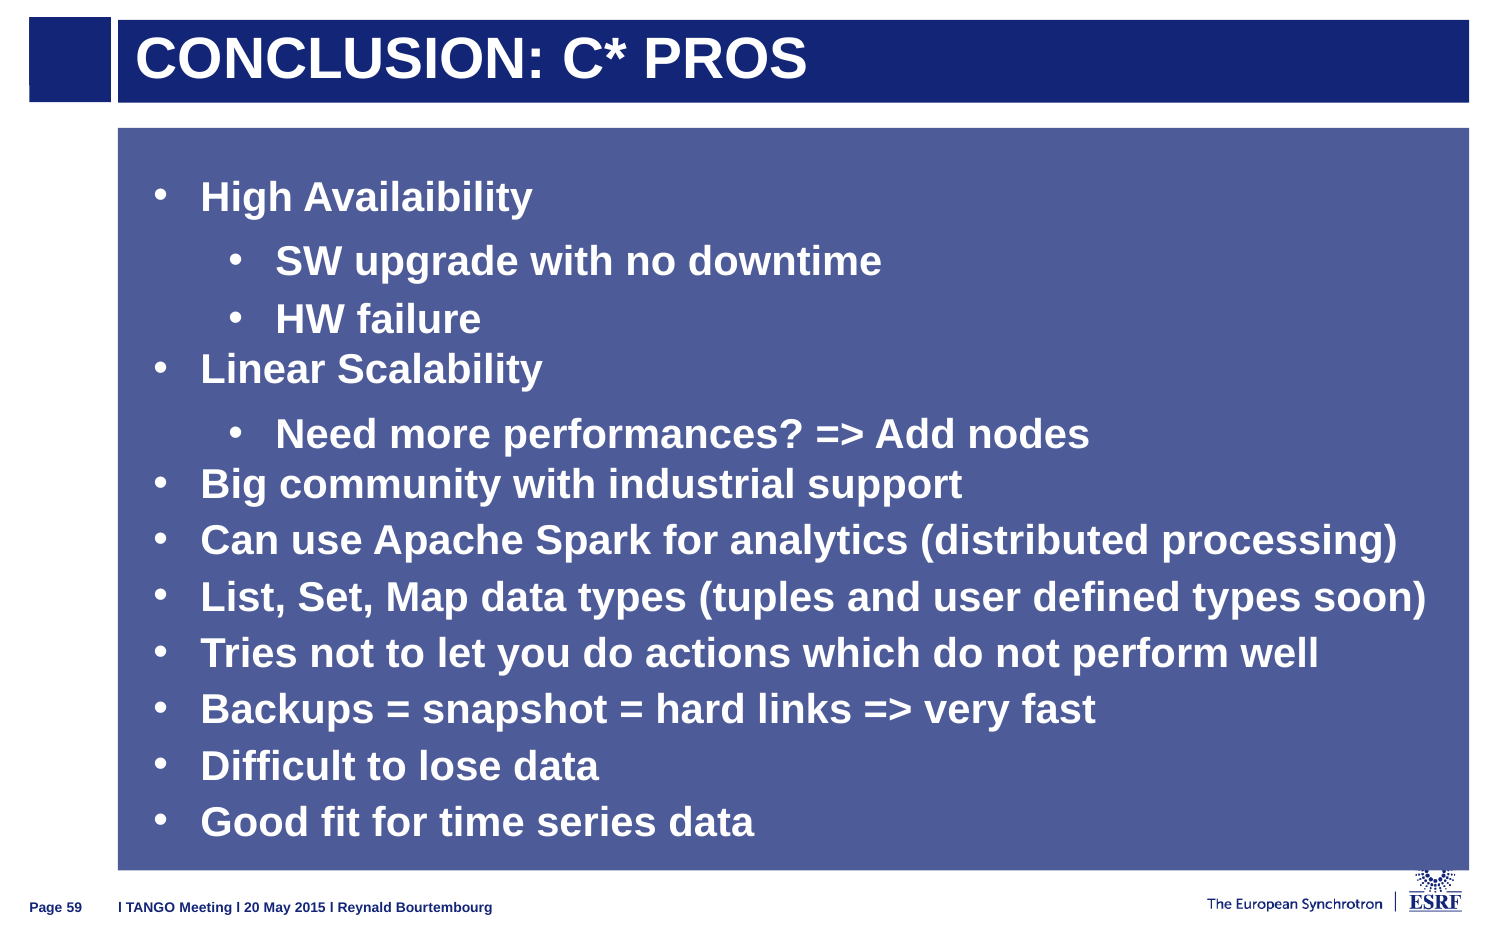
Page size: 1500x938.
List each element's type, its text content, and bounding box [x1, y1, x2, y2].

title Conclusion: C* pros [118, 19, 1470, 103]
text_box High Availaibility SW upgrade with no downtime HW failure Linear Scalability Need more performances? => Add nodes Big community with industrial support Can use Apache Spark for analytics (distributed processing) List, Set, Map data types (tuples and user defined types soon) Tries not to let you do actions which do not perform well Backups = snapshot = hard links => very fast Difficult to lose data Good fit for time series data [117, 127, 1470, 871]
footer l TANGO Meeting l 20 May 2015 l Reynald Bourtembourg [118, 886, 1122, 916]
picture [1175, 831, 1500, 938]
slide_number Page 59 [29, 886, 98, 916]
